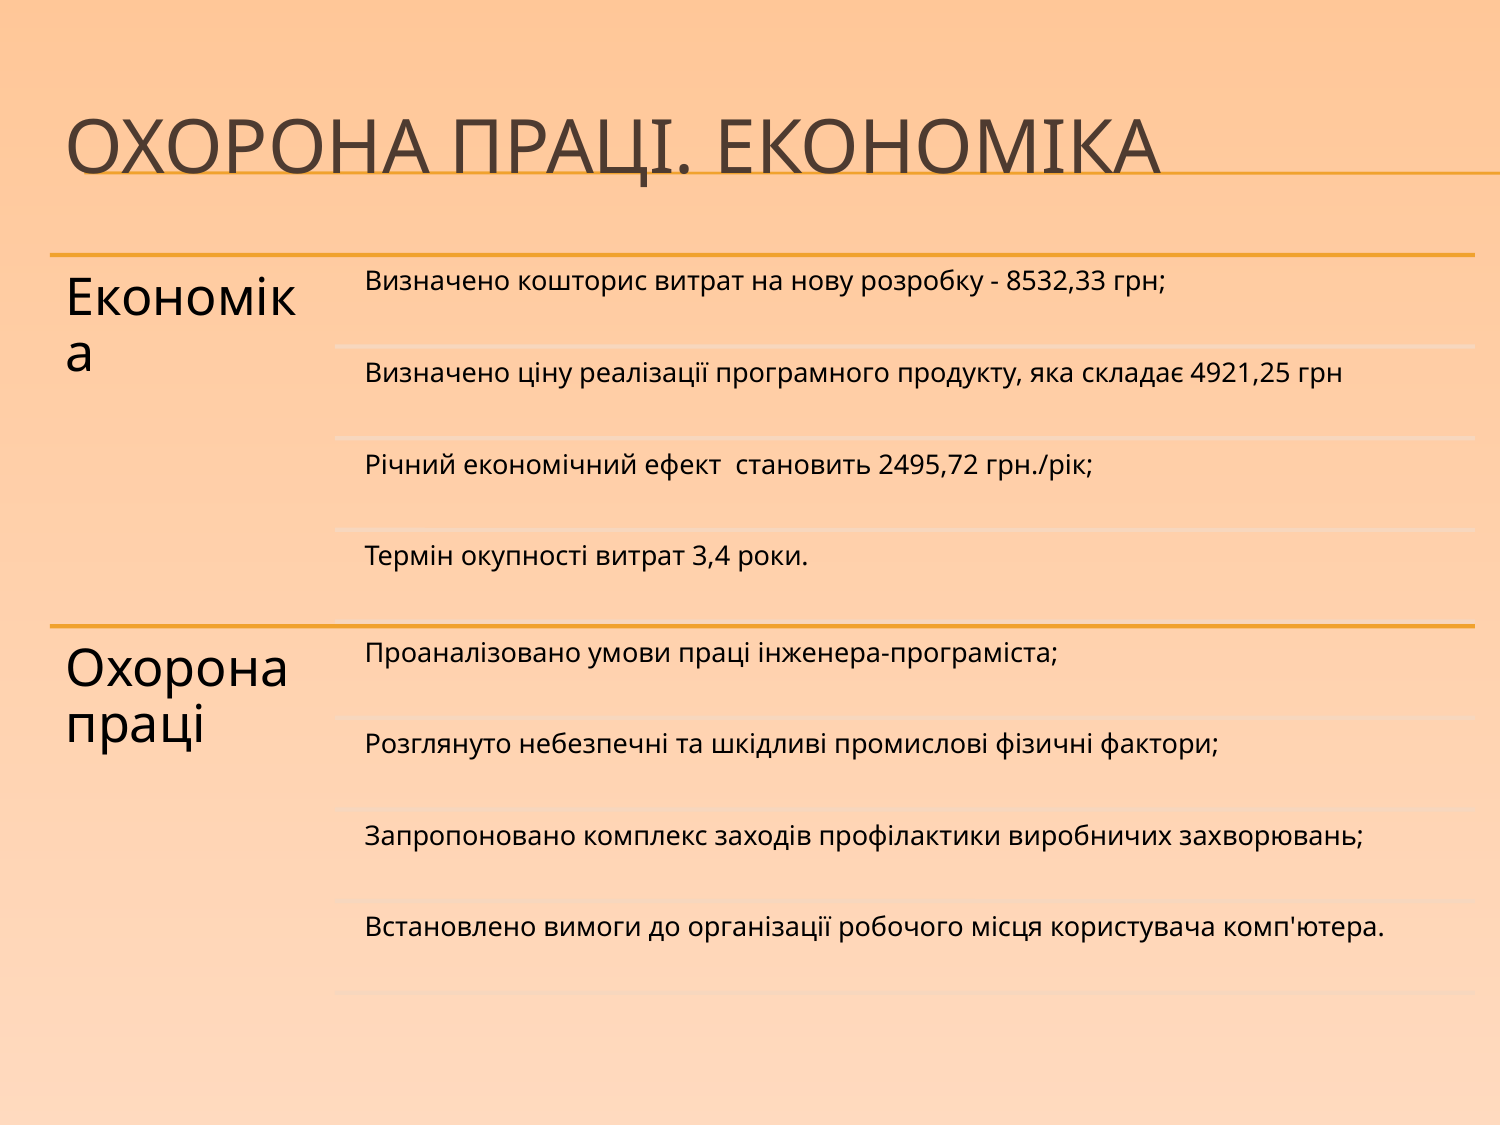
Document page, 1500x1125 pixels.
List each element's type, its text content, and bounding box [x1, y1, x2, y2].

title Охорона праці. Економіка [50, 75, 1475, 213]
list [49, 254, 1476, 998]
